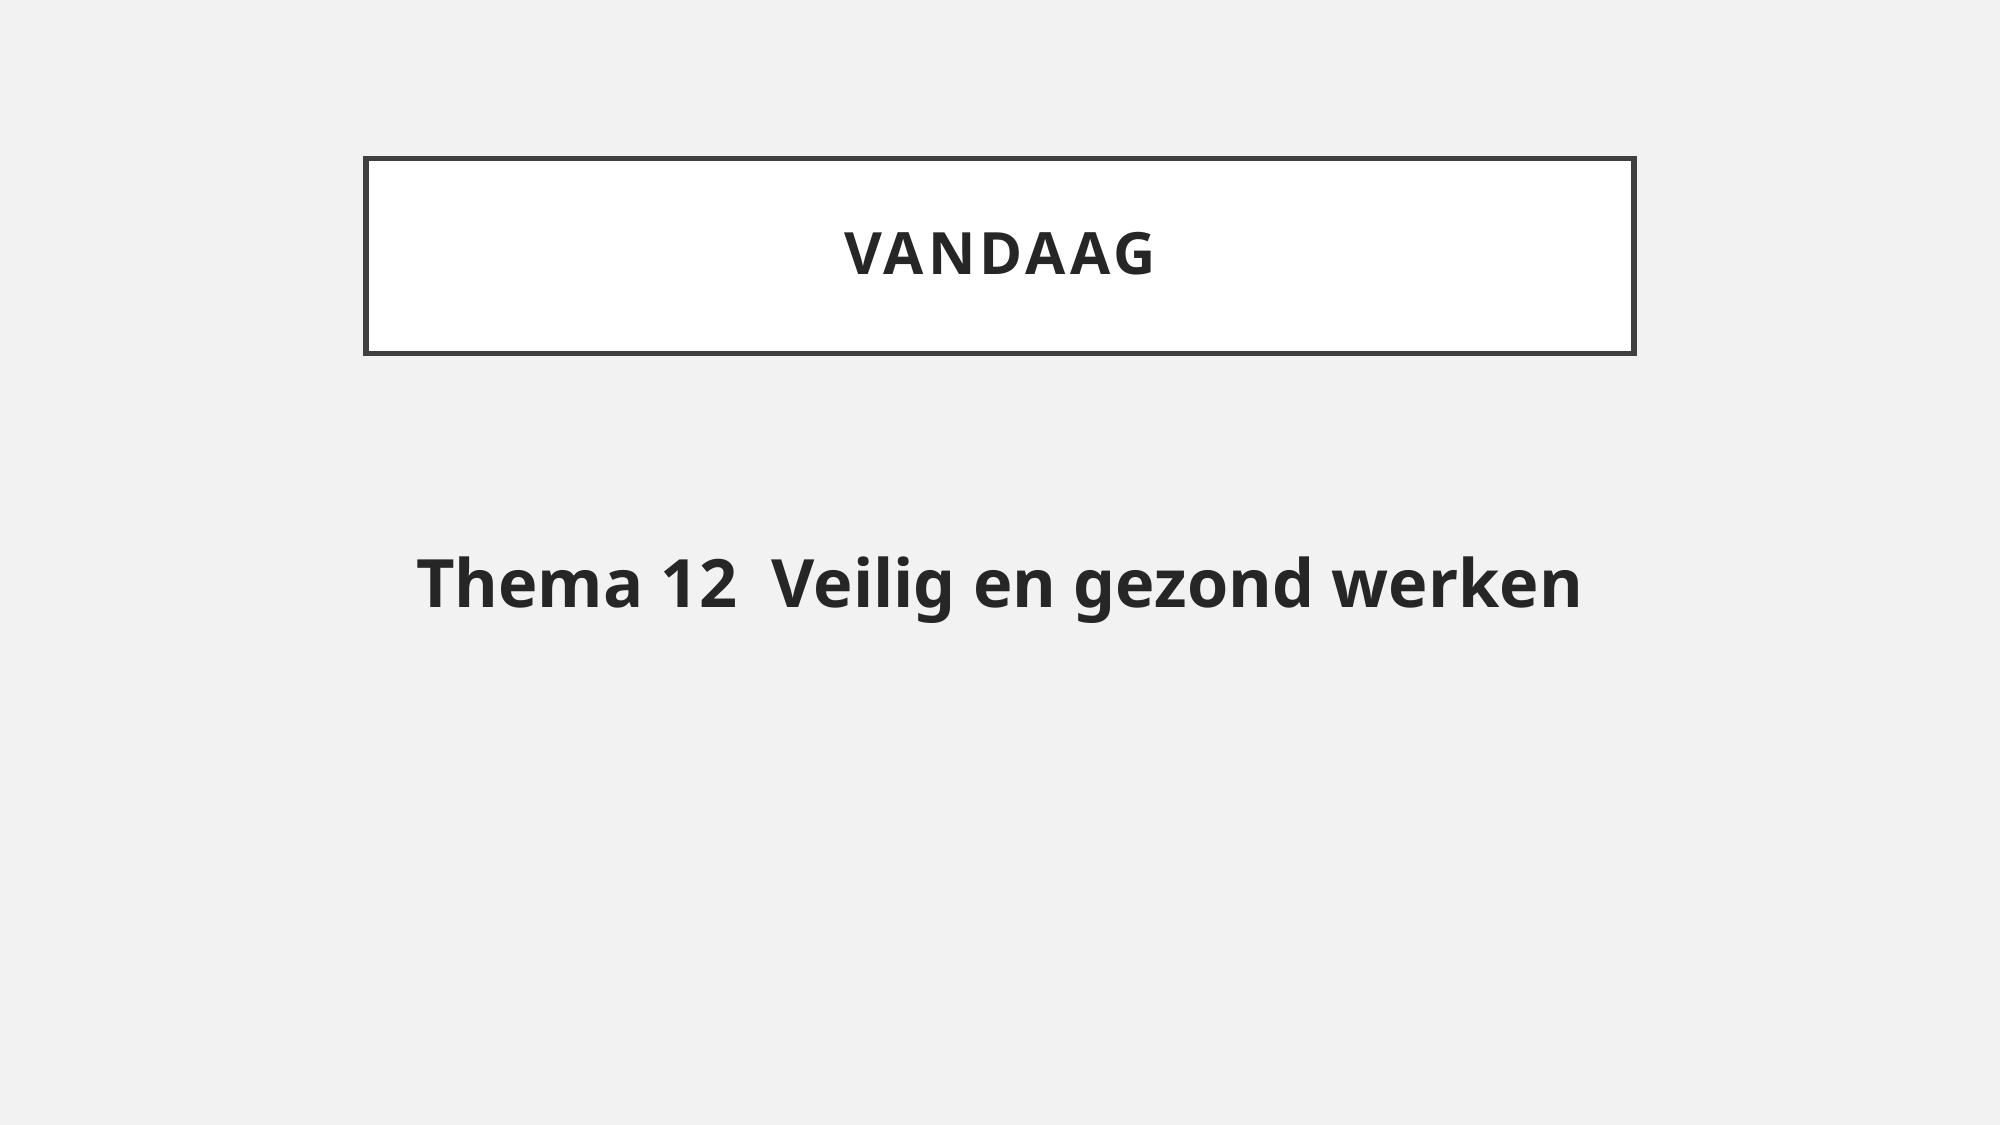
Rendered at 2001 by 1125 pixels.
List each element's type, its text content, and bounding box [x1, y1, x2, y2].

list Thema 12 Veilig en gezond werken [366, 432, 1634, 942]
title Vandaag [363, 156, 1637, 356]
